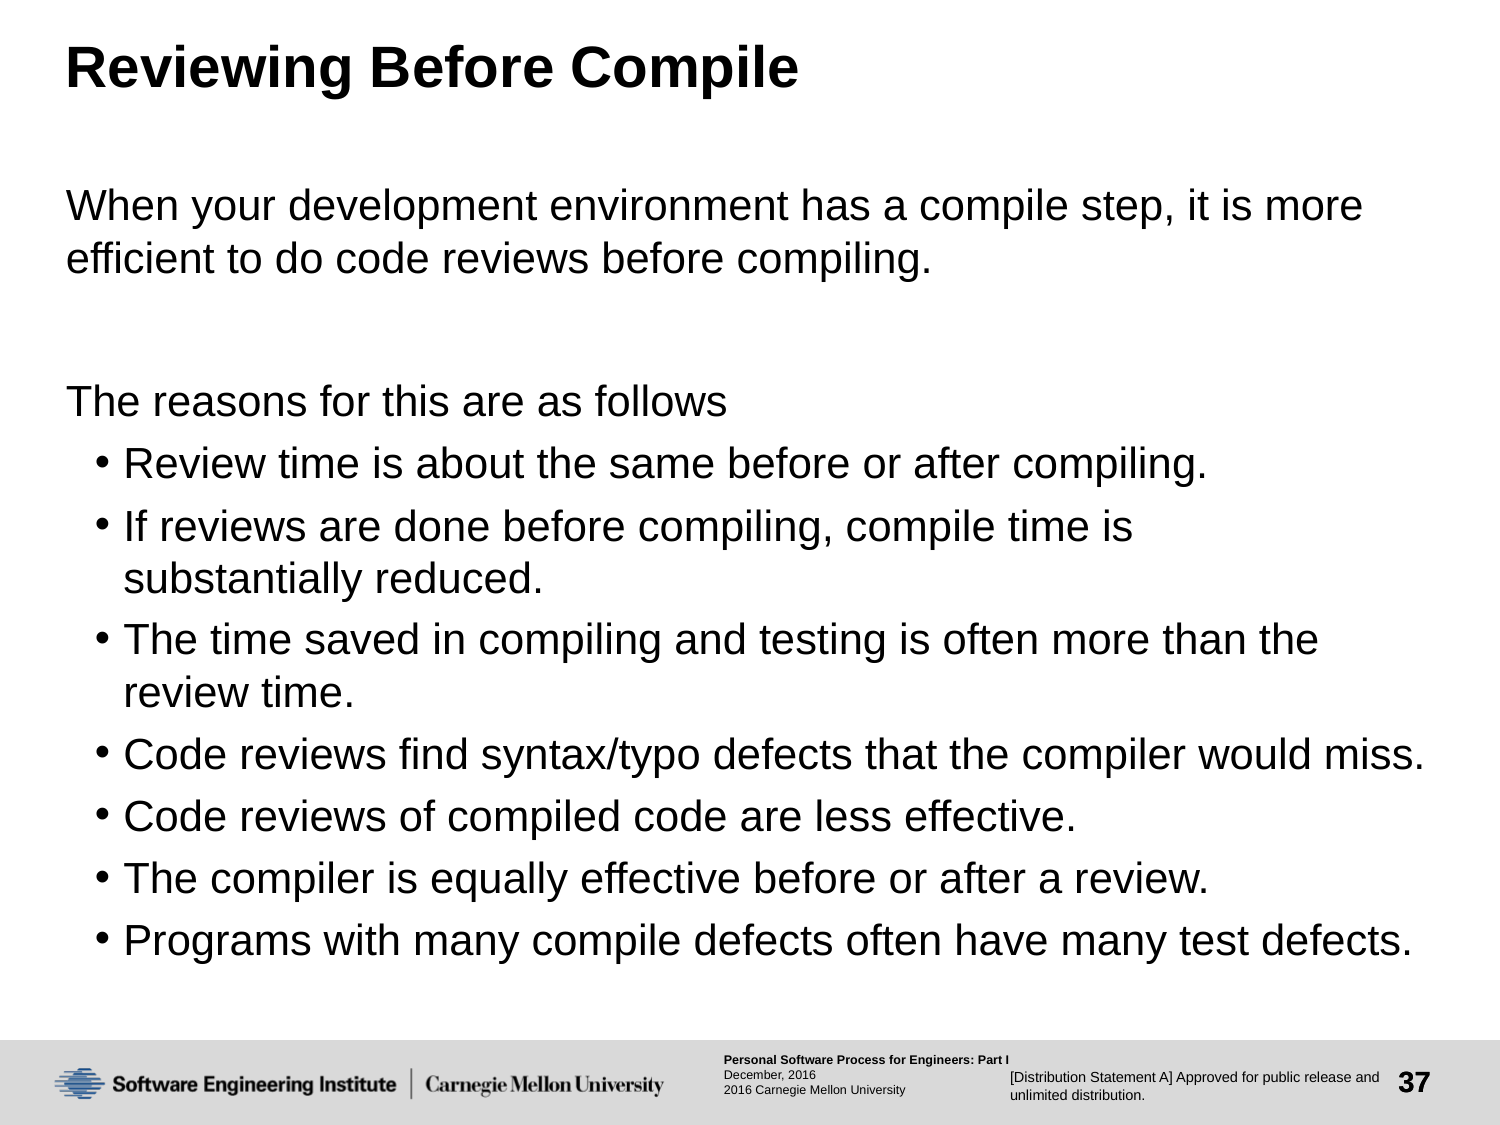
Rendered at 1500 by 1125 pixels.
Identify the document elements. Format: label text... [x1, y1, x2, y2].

title Reviewing Before Compile [65, 37, 1313, 148]
picture [46, 1061, 673, 1104]
list When your development environment has a compile step, it is more efficient to do code reviews before compiling. The reasons for this are as follows Review time is about the same before or after compiling. If reviews are done before compiling, compile time is substantially reduced. The time saved in compiling and testing is often more than the review time. Code reviews find syntax/typo defects that the compiler would miss. Code reviews of compiled code are less effective. The compiler is equally effective before or after a review. Programs with many compile defects often have many test defects. [65, 177, 1431, 1000]
